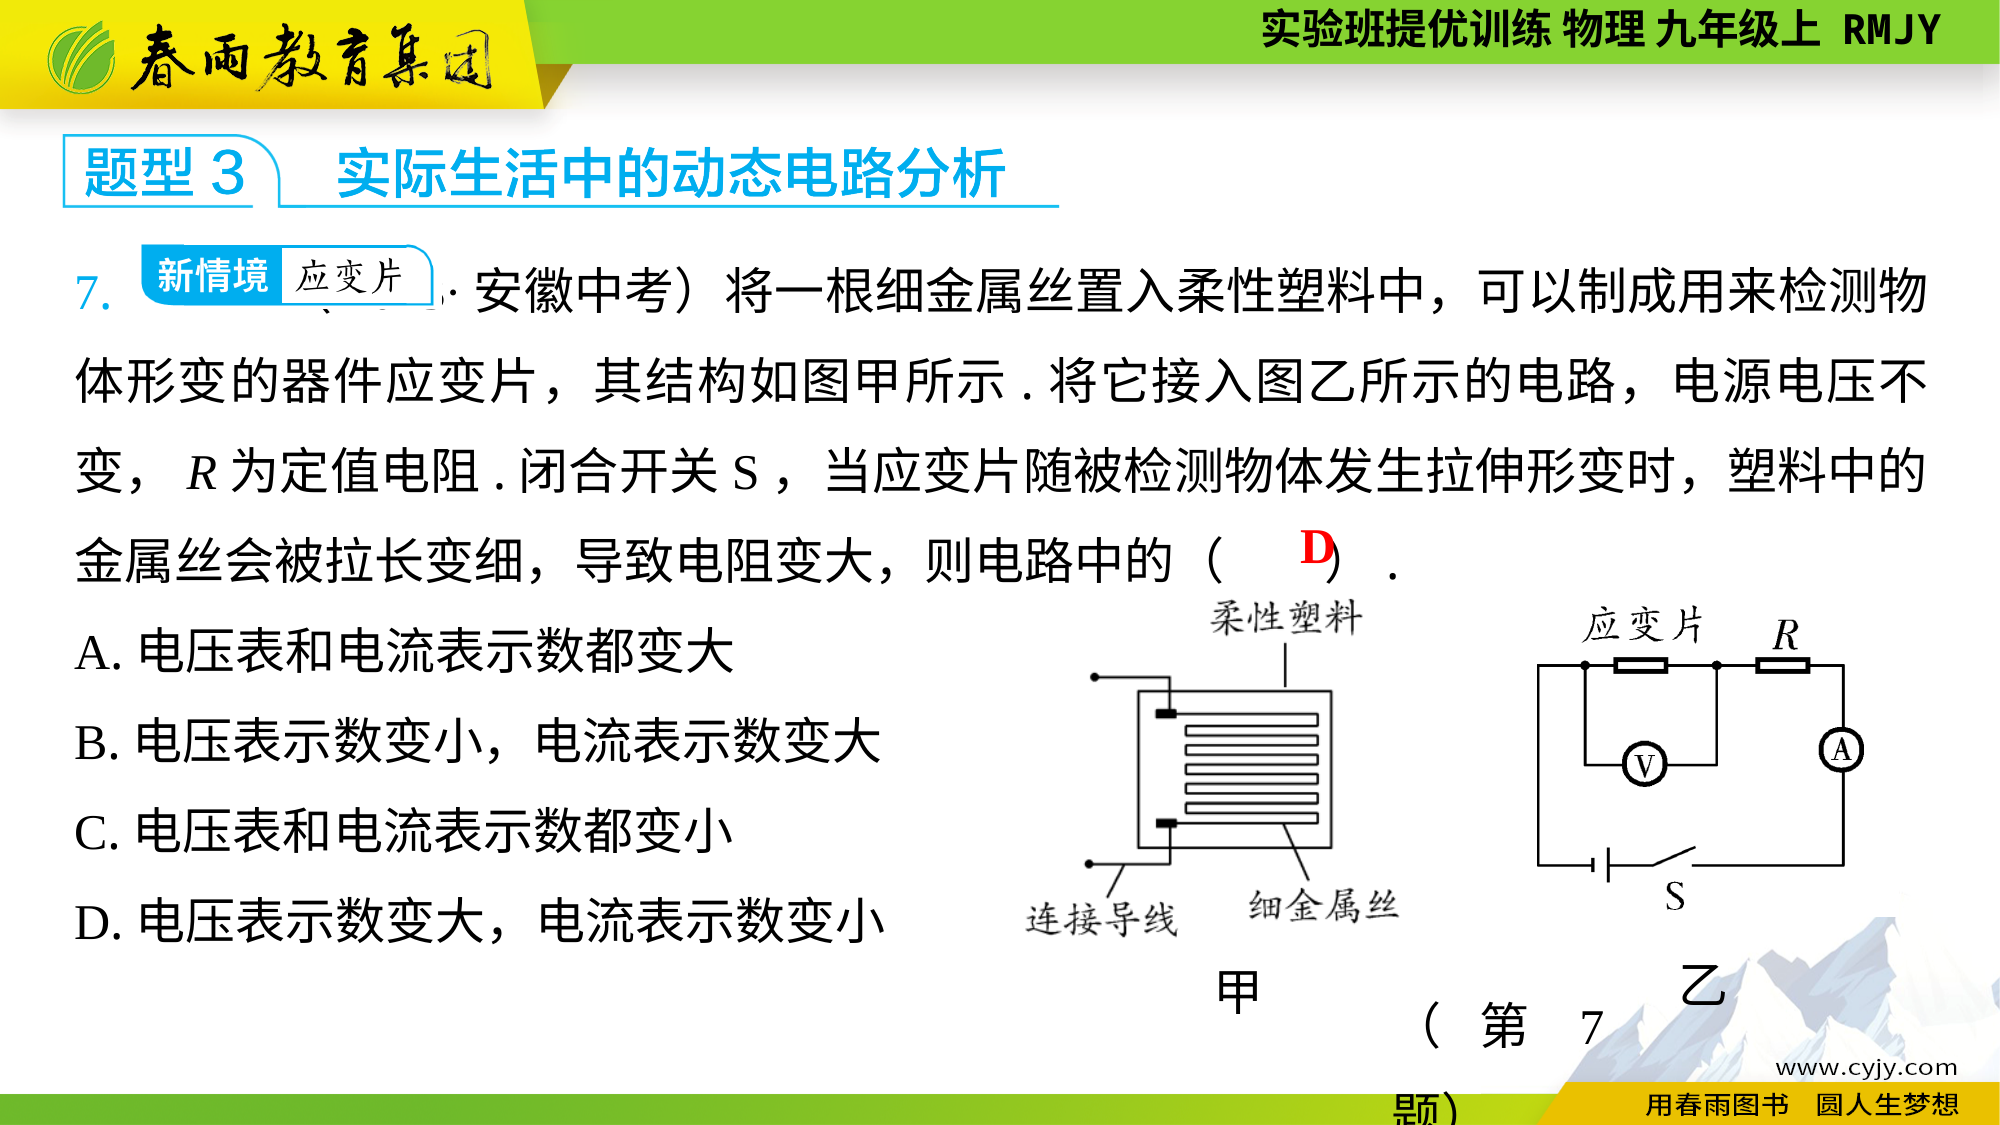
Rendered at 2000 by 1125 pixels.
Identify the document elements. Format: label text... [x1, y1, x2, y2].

text_box 甲 [1198, 957, 1279, 1029]
picture [0, 0, 2000, 1125]
text_box 乙 [1663, 925, 1744, 1021]
list 7. （2023·安徽中考）将一根细金属丝置入柔性塑料中，可以制成用来检测物体形变的器件应变片，其结构如图甲所示.将它接入图乙所示的电路，电源电压不变，R为定值电阻.闭合开关S，当应变片随被检测物体发生拉伸形变时，塑料中的金属丝会被拉长变细，导致电阻变大，则电路中的（ ）. A.电压表和电流表示数都变大 B.电压表示数变小，电流表示数变大 C.电压表和电流表示数都变小 D.电压表示数变大，电流表示数变小 [59, 221, 1944, 953]
text_box D [1285, 506, 1352, 582]
text_box （第7题） [1376, 956, 1632, 1062]
